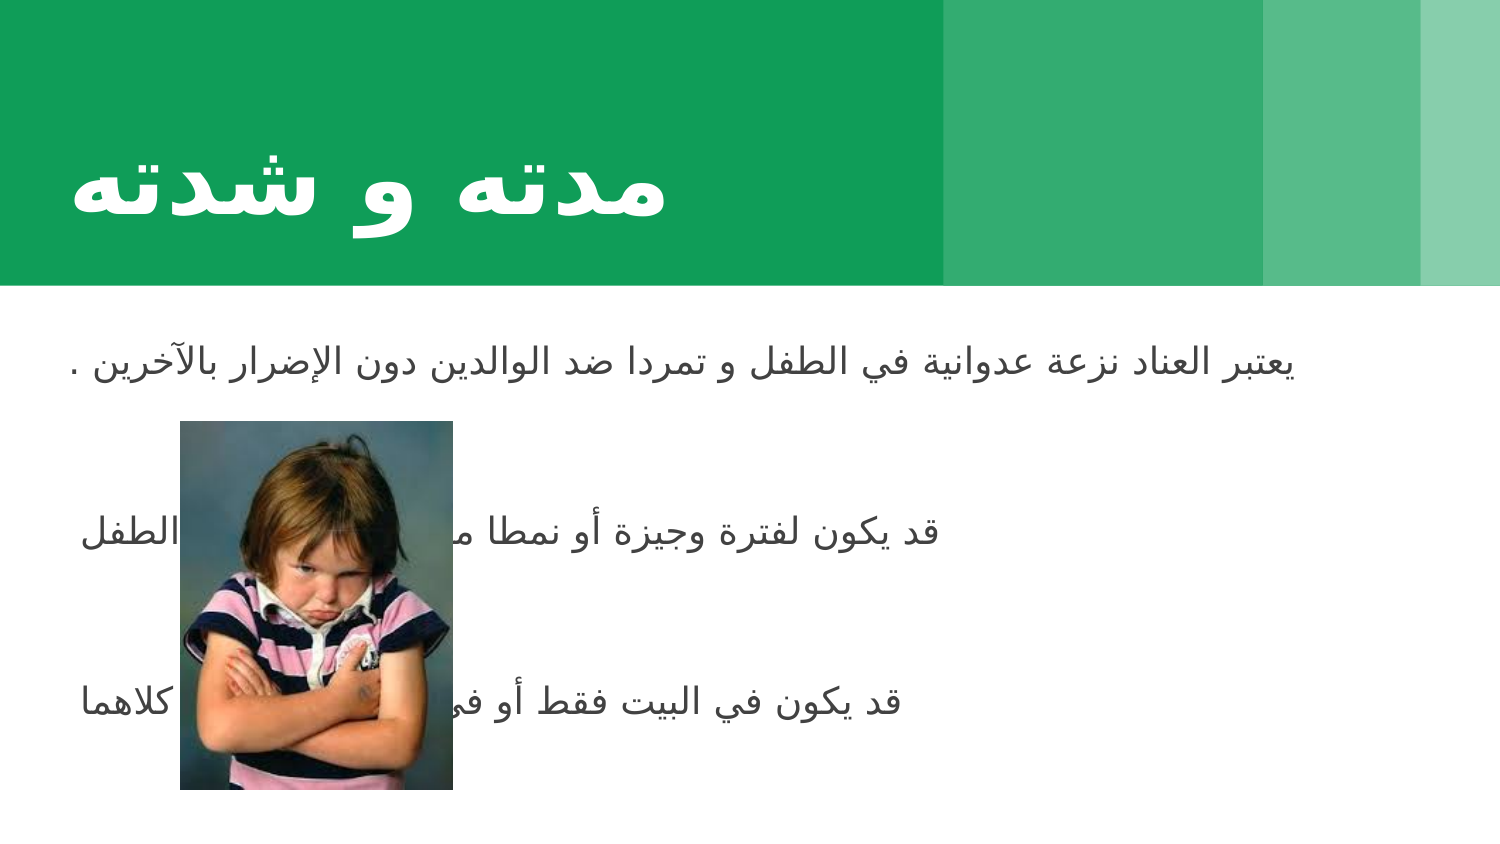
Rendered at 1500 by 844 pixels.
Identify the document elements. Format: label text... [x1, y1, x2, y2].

list يعتبر العناد نزعة عدوانية في الطفل و تمردا ضد الوالدين دون الإضرار بالآخرين . قد يكون لفترة وجيزة أو نمطا متواصلا في سلوك الطفل قد يكون في البيت فقط أو في الروضة فقط أو كلاهما [53, 315, 1447, 759]
title مدته و شدته [53, 24, 914, 250]
picture [179, 420, 453, 790]
